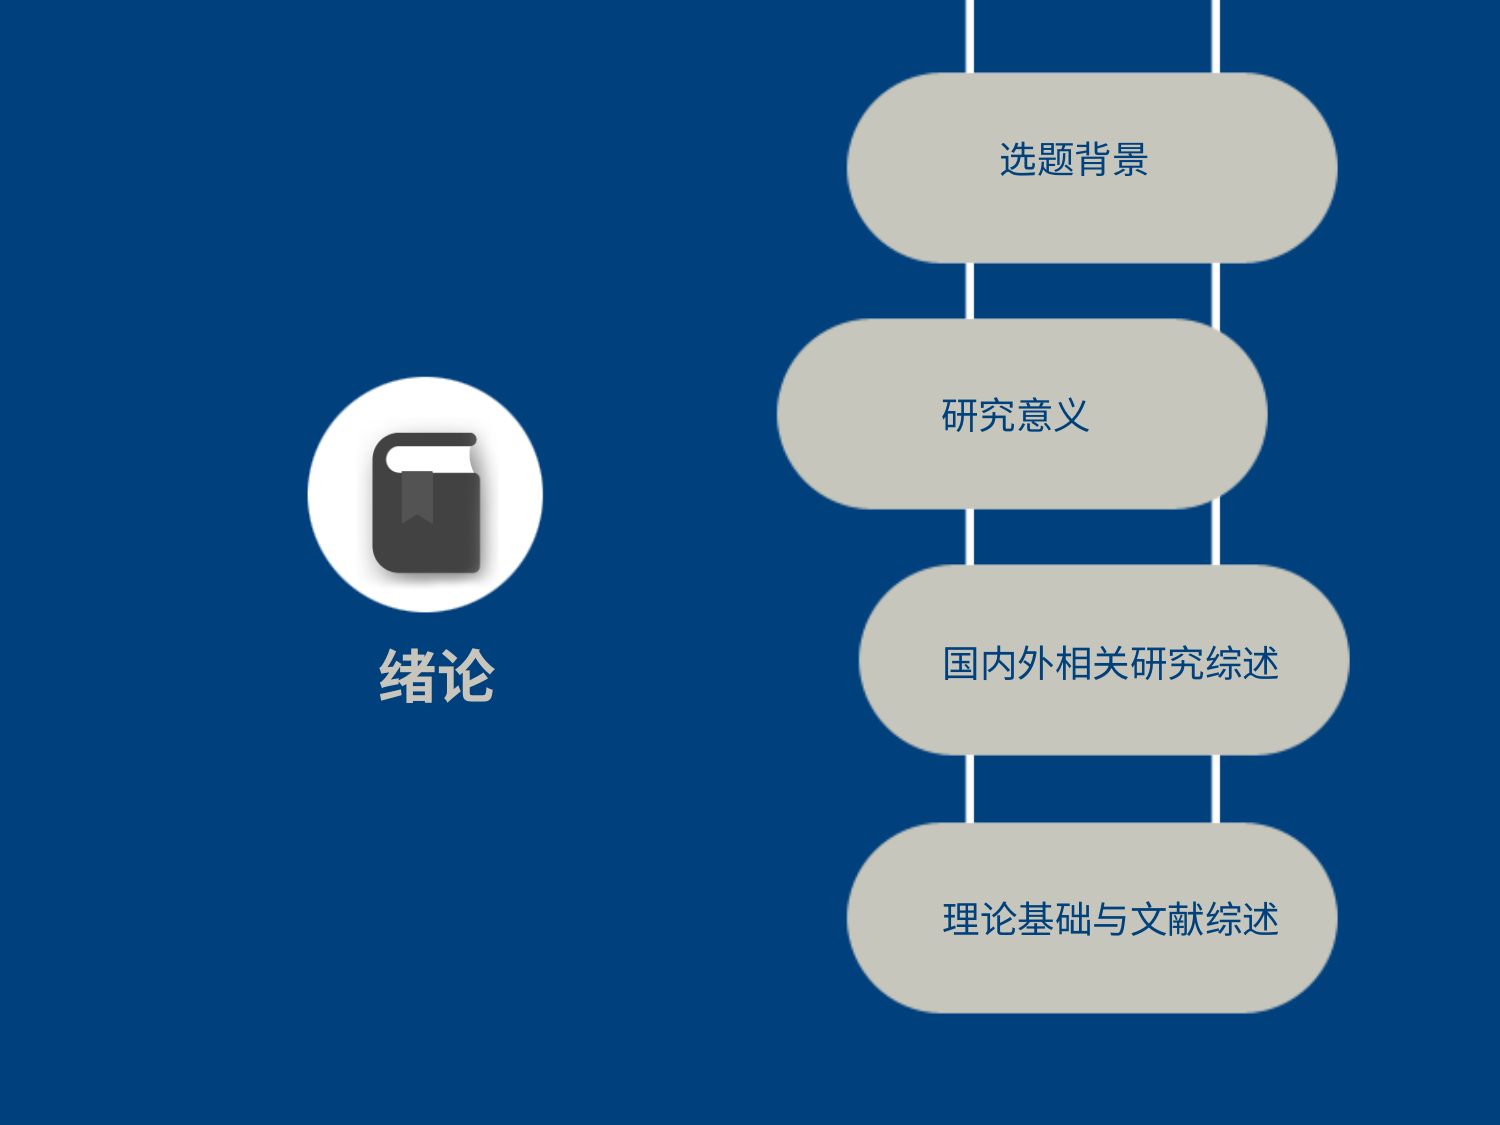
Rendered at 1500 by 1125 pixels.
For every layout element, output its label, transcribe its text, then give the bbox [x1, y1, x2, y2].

text_box 绪论 [364, 688, 511, 718]
picture [0, 0, 1500, 1125]
